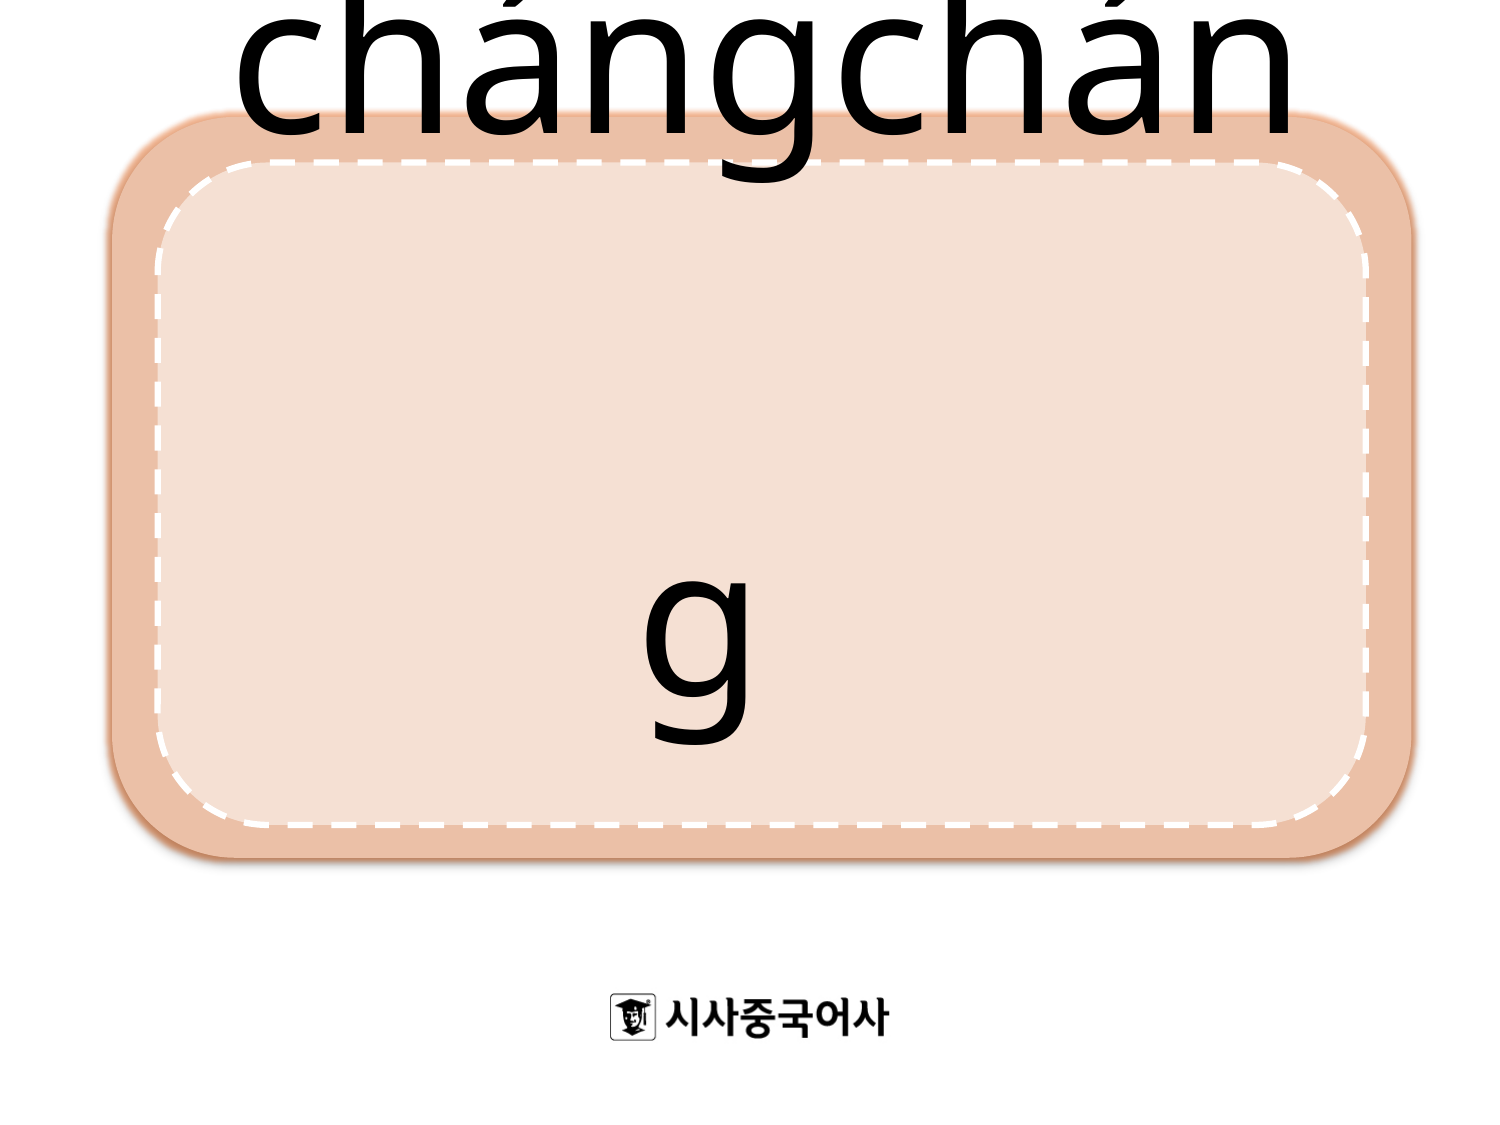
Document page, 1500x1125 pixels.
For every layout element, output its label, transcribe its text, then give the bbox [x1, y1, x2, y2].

text_box chángcháng [162, 30, 1371, 694]
picture [602, 987, 898, 1047]
